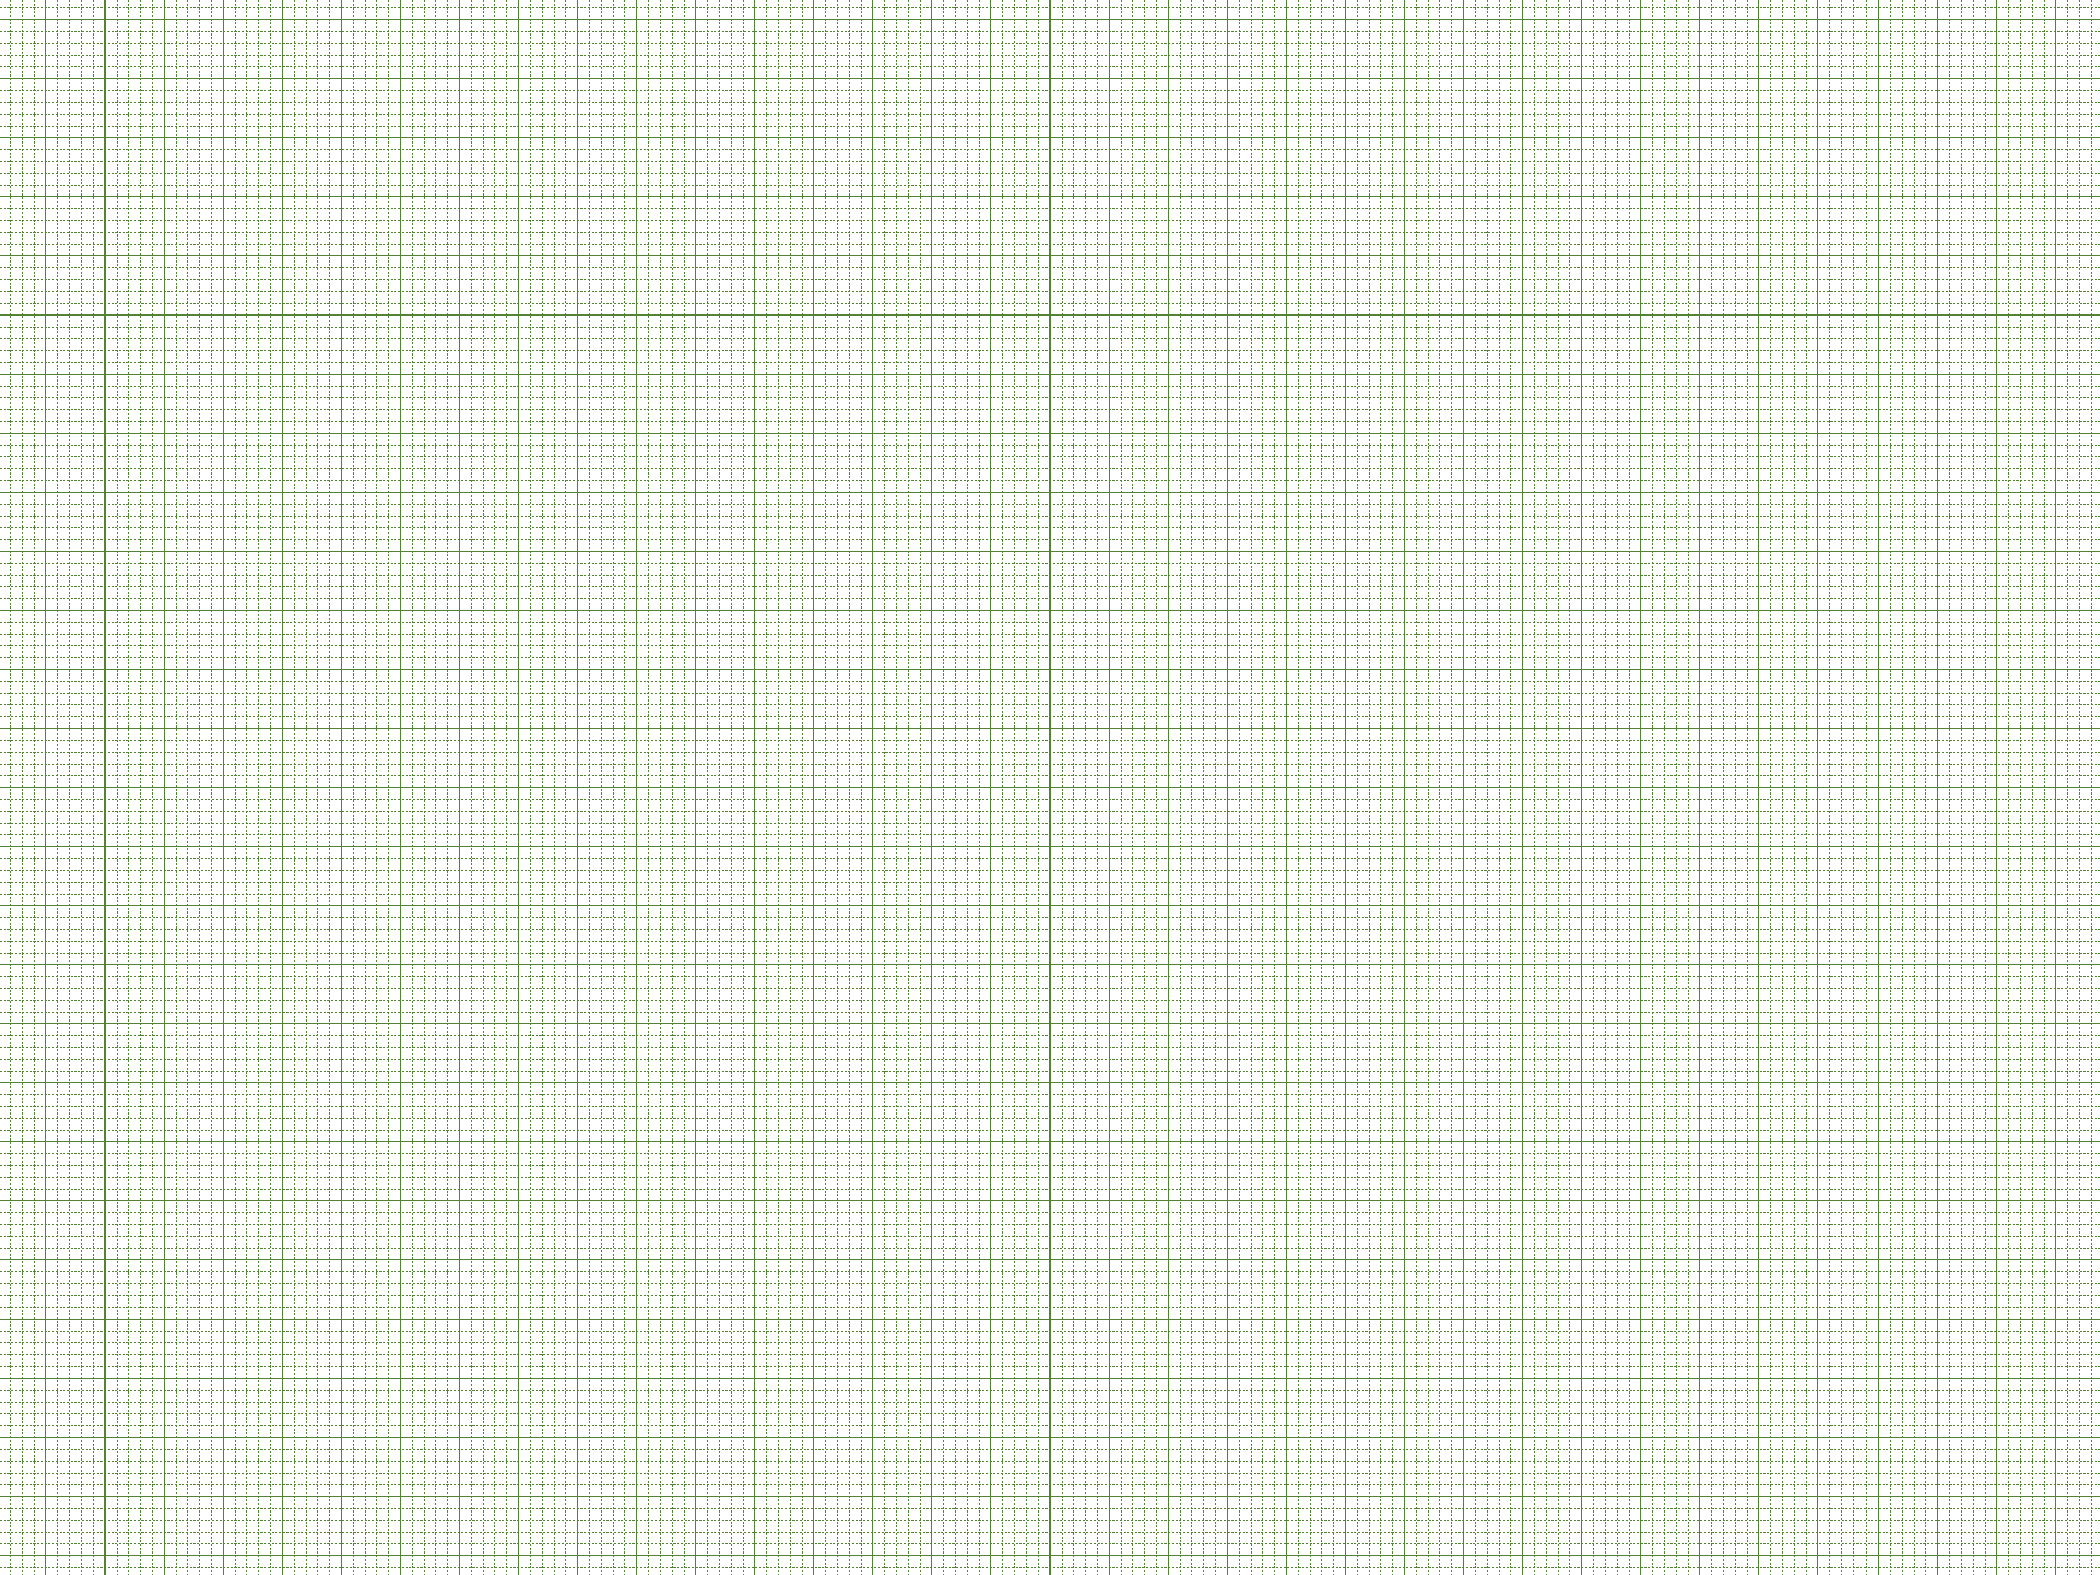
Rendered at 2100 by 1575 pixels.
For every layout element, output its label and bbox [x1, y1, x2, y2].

text_box [0, 0, 2100, 1575]
